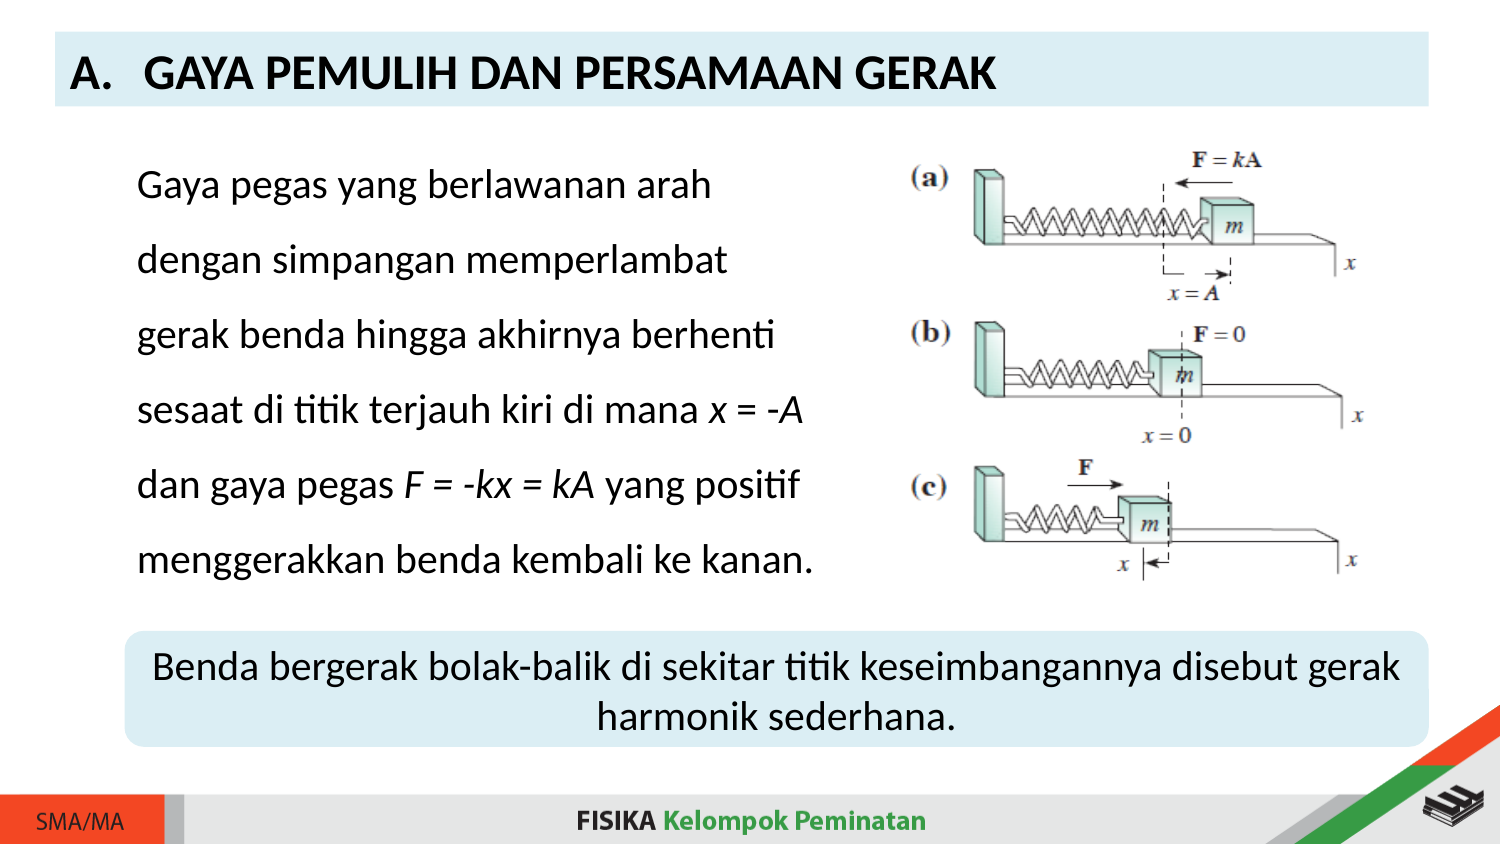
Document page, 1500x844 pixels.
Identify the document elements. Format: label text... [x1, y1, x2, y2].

text_box Benda bergerak bolak-balik di sekitar titik keseimbangannya disebut gerak harmonik sederhana. [122, 628, 1431, 749]
picture [0, 705, 1500, 844]
text_box A. GAYA PEMULIH DAN PERSAMAAN GERAK [55, 31, 1429, 107]
picture [899, 134, 1379, 594]
text_box Gaya pegas yang berlawanan arah dengan simpangan memperlambat gerak benda hingga akhirnya berhenti sesaat di titik terjauh kiri di mana x = -A dan gaya pegas F = -kx = kA yang positif menggerakkan benda kembali ke kanan. [124, 125, 838, 588]
